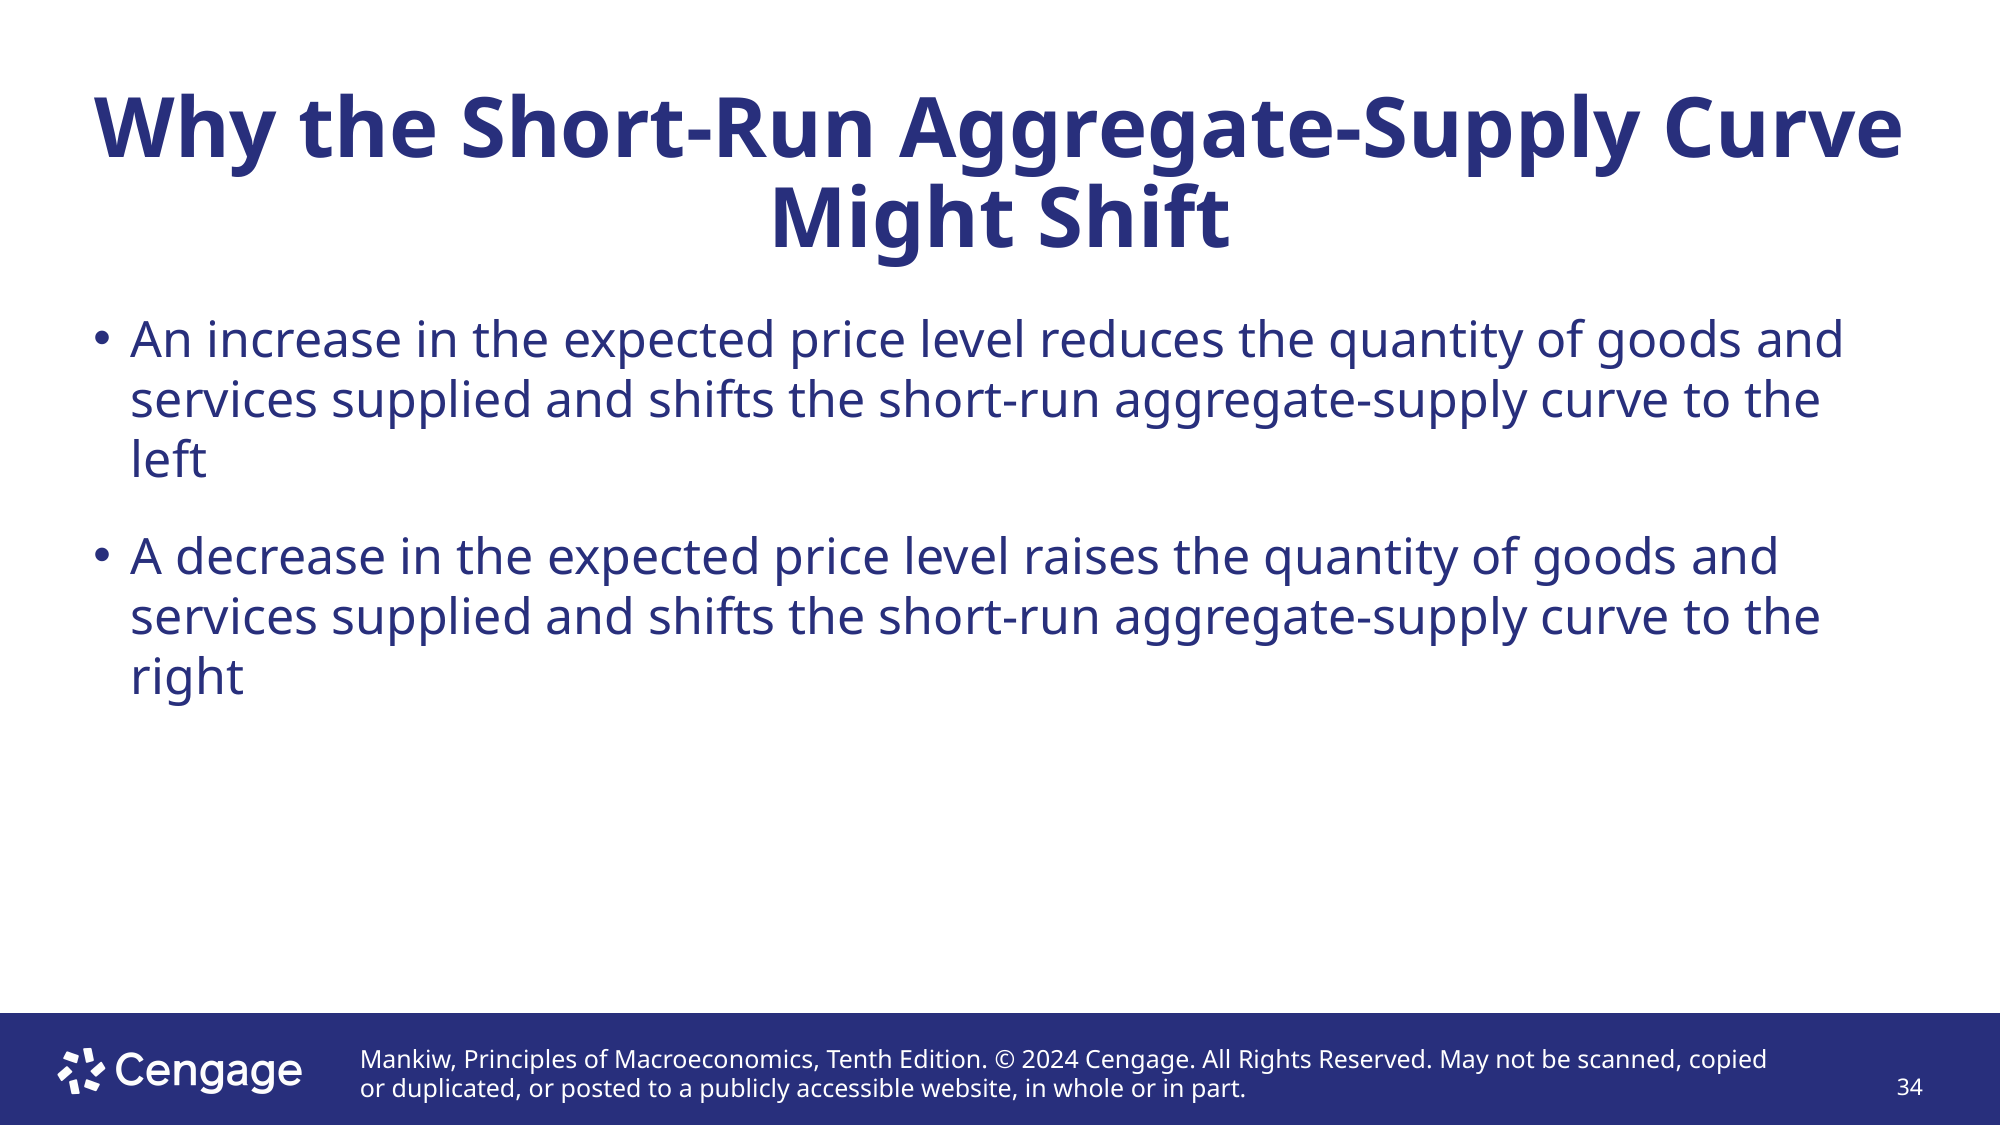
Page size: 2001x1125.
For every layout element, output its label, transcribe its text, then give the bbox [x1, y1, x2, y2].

picture [30, 1020, 329, 1122]
list An increase in the expected price level reduces the quantity of goods and services supplied and shifts the short-run aggregate-supply curve to the left A decrease in the expected price level raises the quantity of goods and services supplied and shifts the short-run aggregate-supply curve to the right [78, 299, 1923, 1014]
title Why the Short-Run Aggregate-Supply Curve Might Shift [78, 77, 1923, 278]
